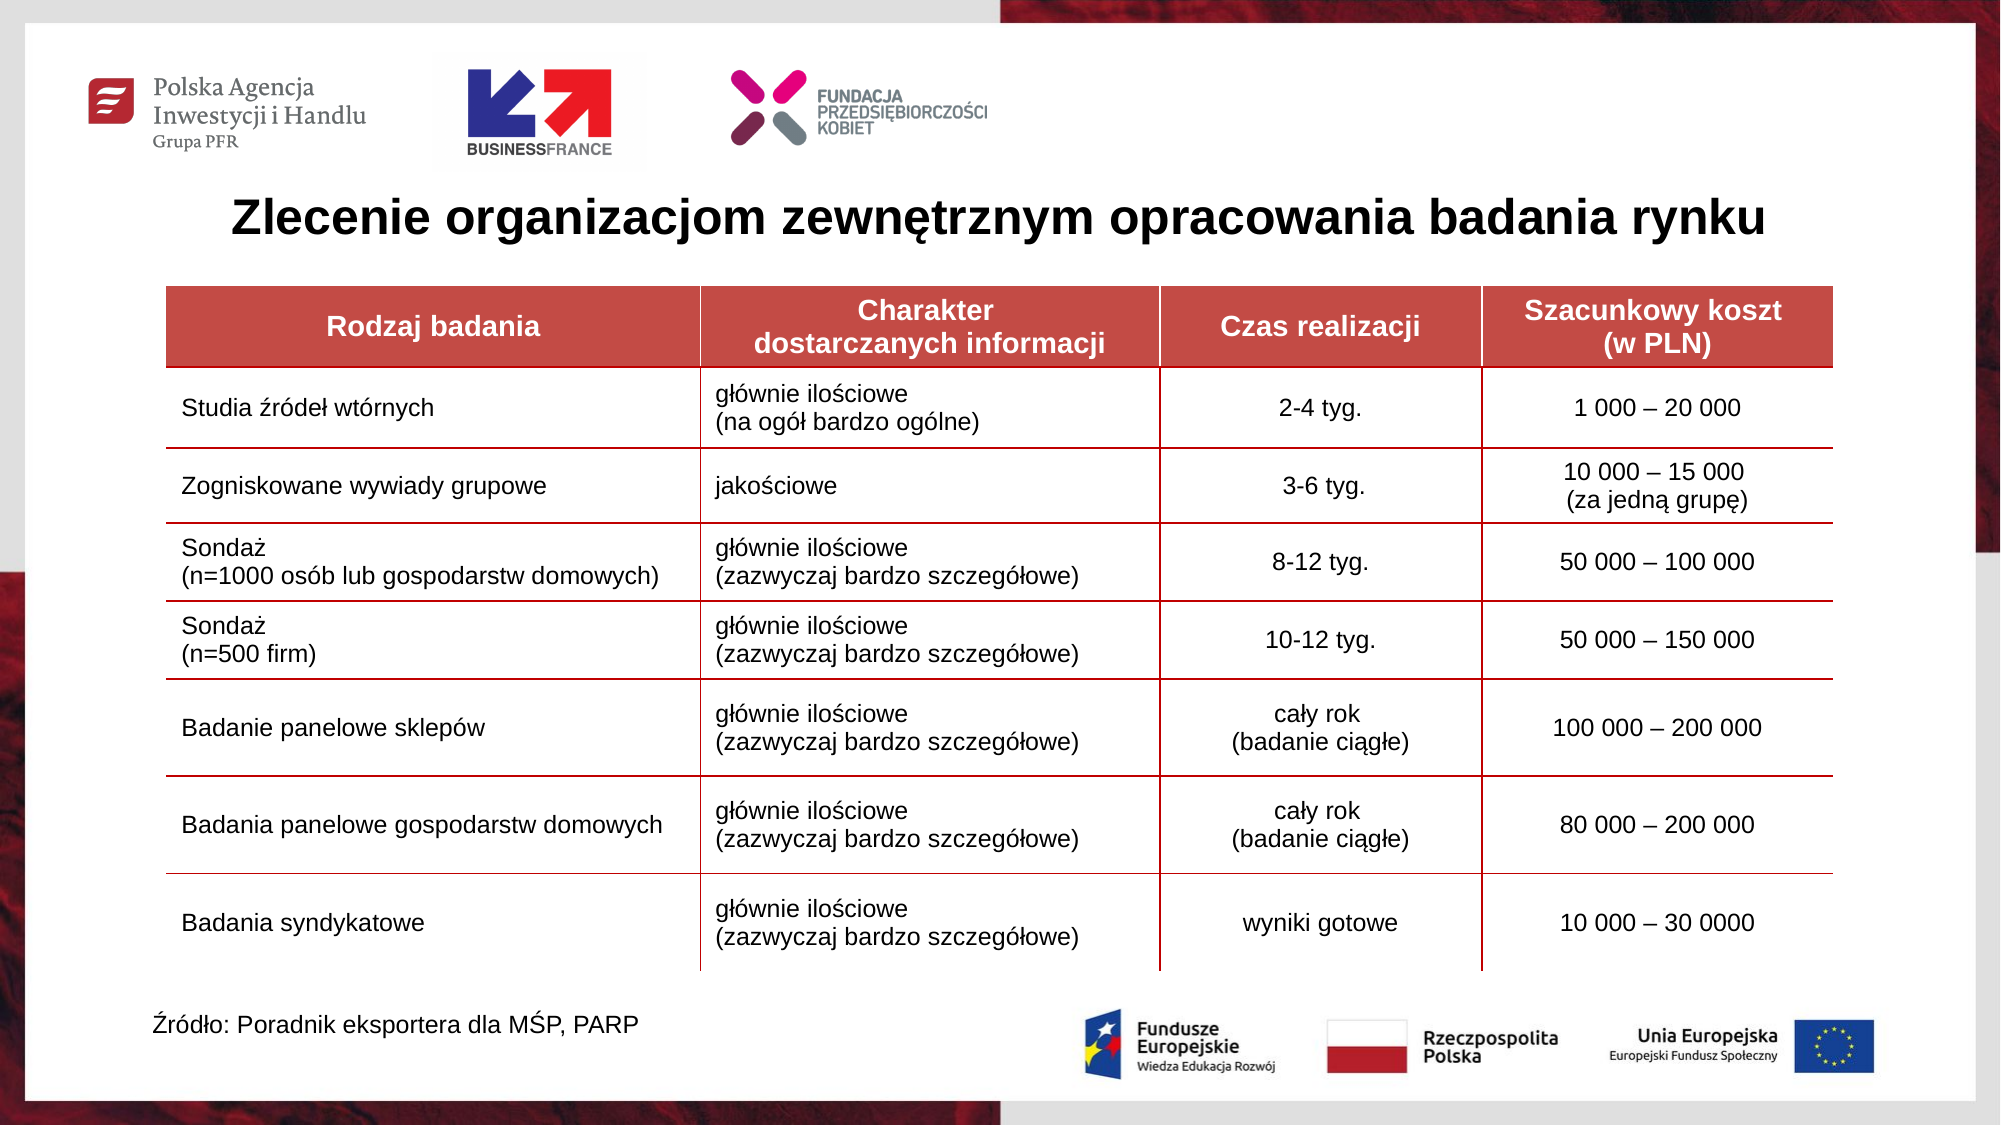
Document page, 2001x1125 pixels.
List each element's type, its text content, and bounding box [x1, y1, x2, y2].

text_box Źródło: Poradnik eksportera dla MŚP, PARP [137, 1000, 1138, 1046]
table_cell jakościowe [701, 449, 1159, 522]
title Zlecenie organizacjom zewnętrznym opracowania badania rynku [195, 163, 1805, 274]
table_cell wyniki gotowe [1161, 874, 1481, 971]
table_cell Badanie panelowe sklepów [166, 680, 700, 775]
table_header Charakter dostarczanych informacji [701, 286, 1159, 366]
table_cell Badania panelowe gospodarstw domowych [166, 777, 700, 873]
table_cell głównie ilościowe (na ogół bardzo ogólne) [701, 368, 1159, 447]
table_header Szacunkowy koszt (w PLN) [1483, 286, 1833, 366]
table_cell 3-6 tyg. [1161, 449, 1481, 522]
table_cell głównie ilościowe (zazwyczaj bardzo szczegółowe) [701, 524, 1159, 600]
picture [0, 0, 2001, 1125]
table_cell 10-12 tyg. [1161, 602, 1481, 678]
table_cell 50 000 – 100 000 [1483, 524, 1833, 600]
table_header Rodzaj badania [166, 286, 700, 366]
table_cell cały rok (badanie ciągłe) [1161, 680, 1481, 775]
table_cell 100 000 – 200 000 [1483, 680, 1833, 775]
table_cell Zogniskowane wywiady grupowe [166, 449, 700, 522]
table_cell głównie ilościowe (zazwyczaj bardzo szczegółowe) [701, 680, 1159, 775]
table_cell Sondaż (n=500 firm) [166, 602, 700, 678]
table_cell głównie ilościowe (zazwyczaj bardzo szczegółowe) [701, 777, 1159, 873]
table_cell Sondaż (n=1000 osób lub gospodarstw domowych) [166, 524, 700, 600]
table_cell 10 000 – 15 000 (za jedną grupę) [1483, 449, 1833, 522]
table_header Czas realizacji [1161, 286, 1481, 366]
table_cell głównie ilościowe (zazwyczaj bardzo szczegółowe) [701, 874, 1159, 971]
table_cell głównie ilościowe (zazwyczaj bardzo szczegółowe) [701, 602, 1159, 678]
table_cell 2-4 tyg. [1161, 368, 1481, 447]
table_cell cały rok (badanie ciągłe) [1161, 777, 1481, 873]
table_cell 80 000 – 200 000 [1483, 777, 1833, 873]
table_cell 8-12 tyg. [1161, 524, 1481, 600]
table_cell 50 000 – 150 000 [1483, 602, 1833, 678]
table_cell 10 000 – 30 0000 [1483, 874, 1833, 971]
table_cell Badania syndykatowe [166, 874, 700, 971]
table_cell 1 000 – 20 000 [1483, 368, 1833, 447]
table_cell Studia źródeł wtórnych [166, 368, 700, 447]
